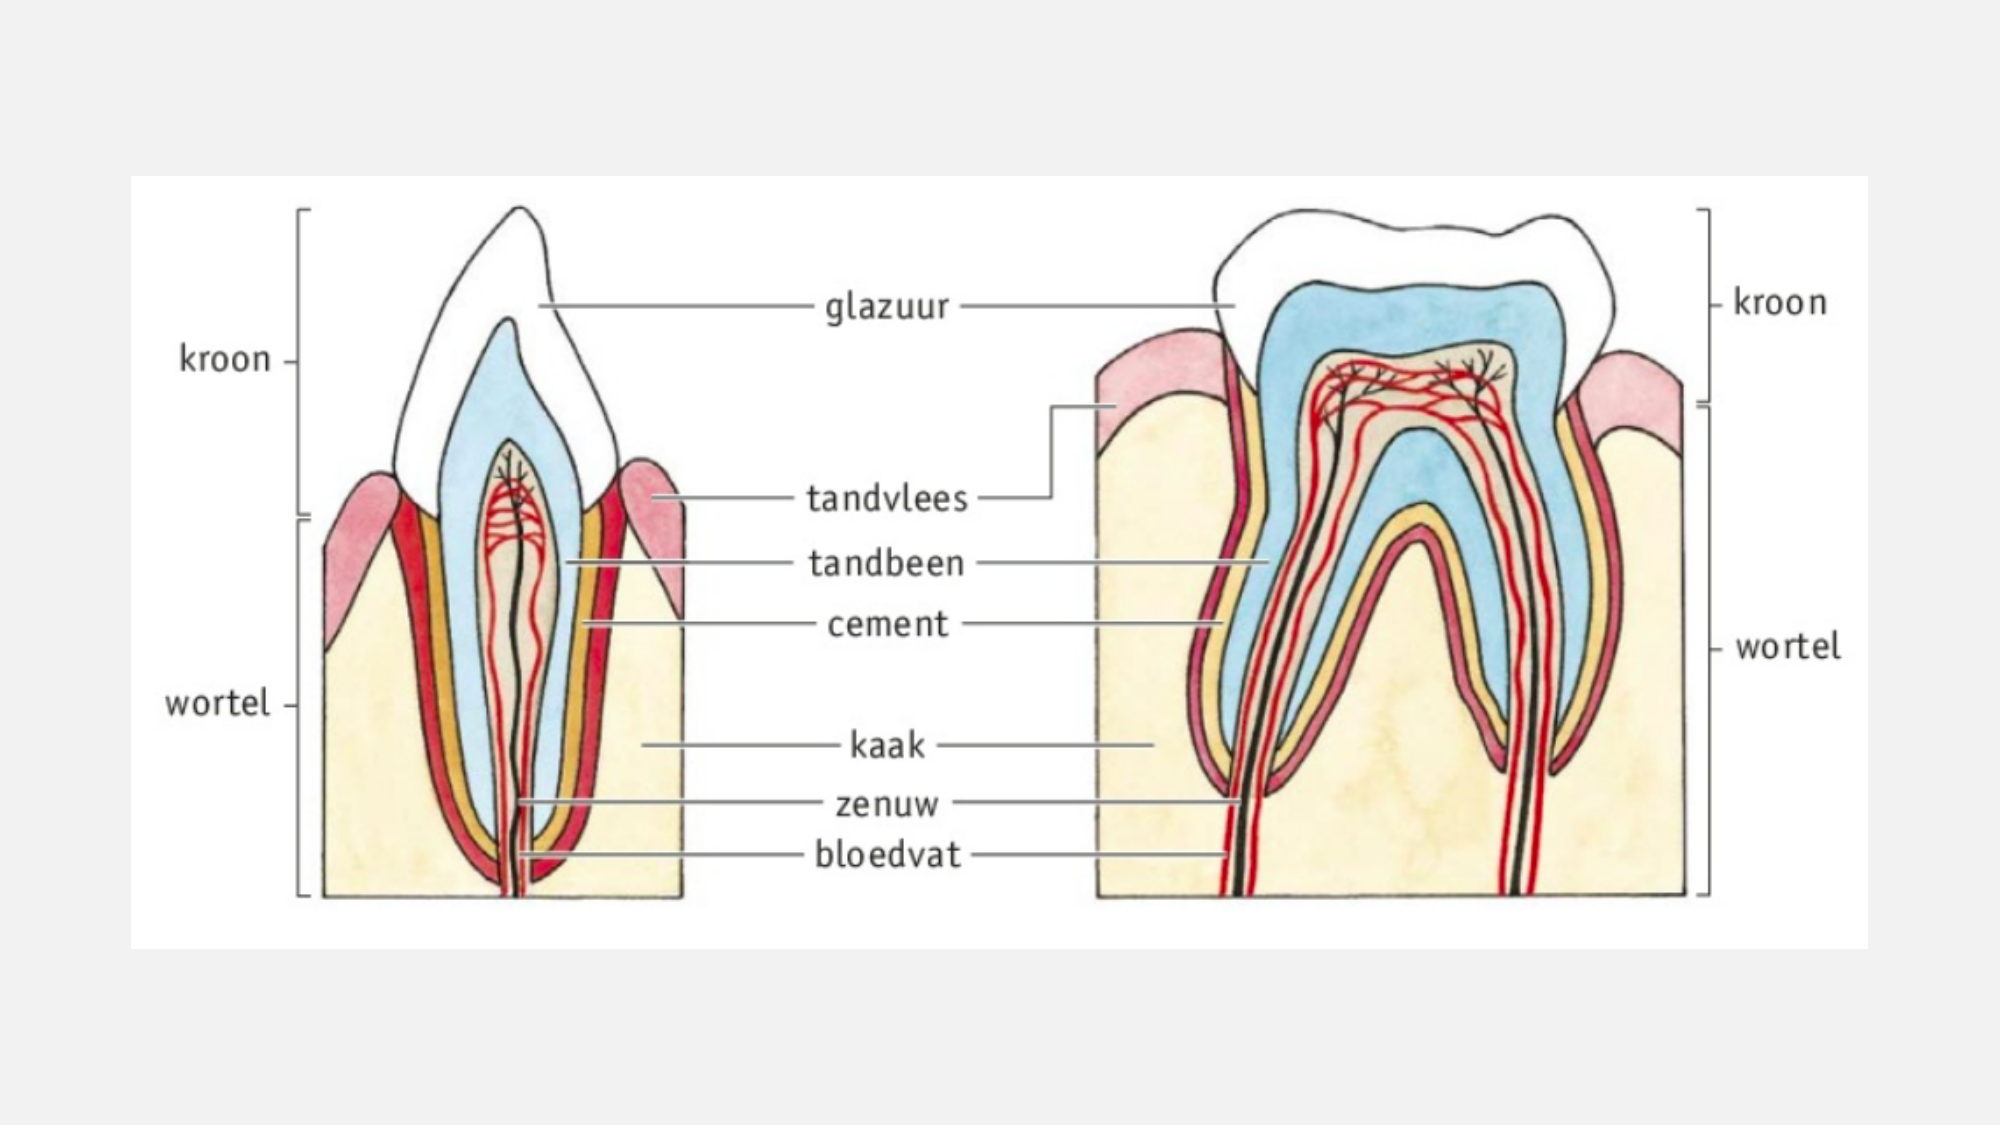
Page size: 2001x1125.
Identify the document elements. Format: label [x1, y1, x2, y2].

picture [131, 176, 1868, 949]
